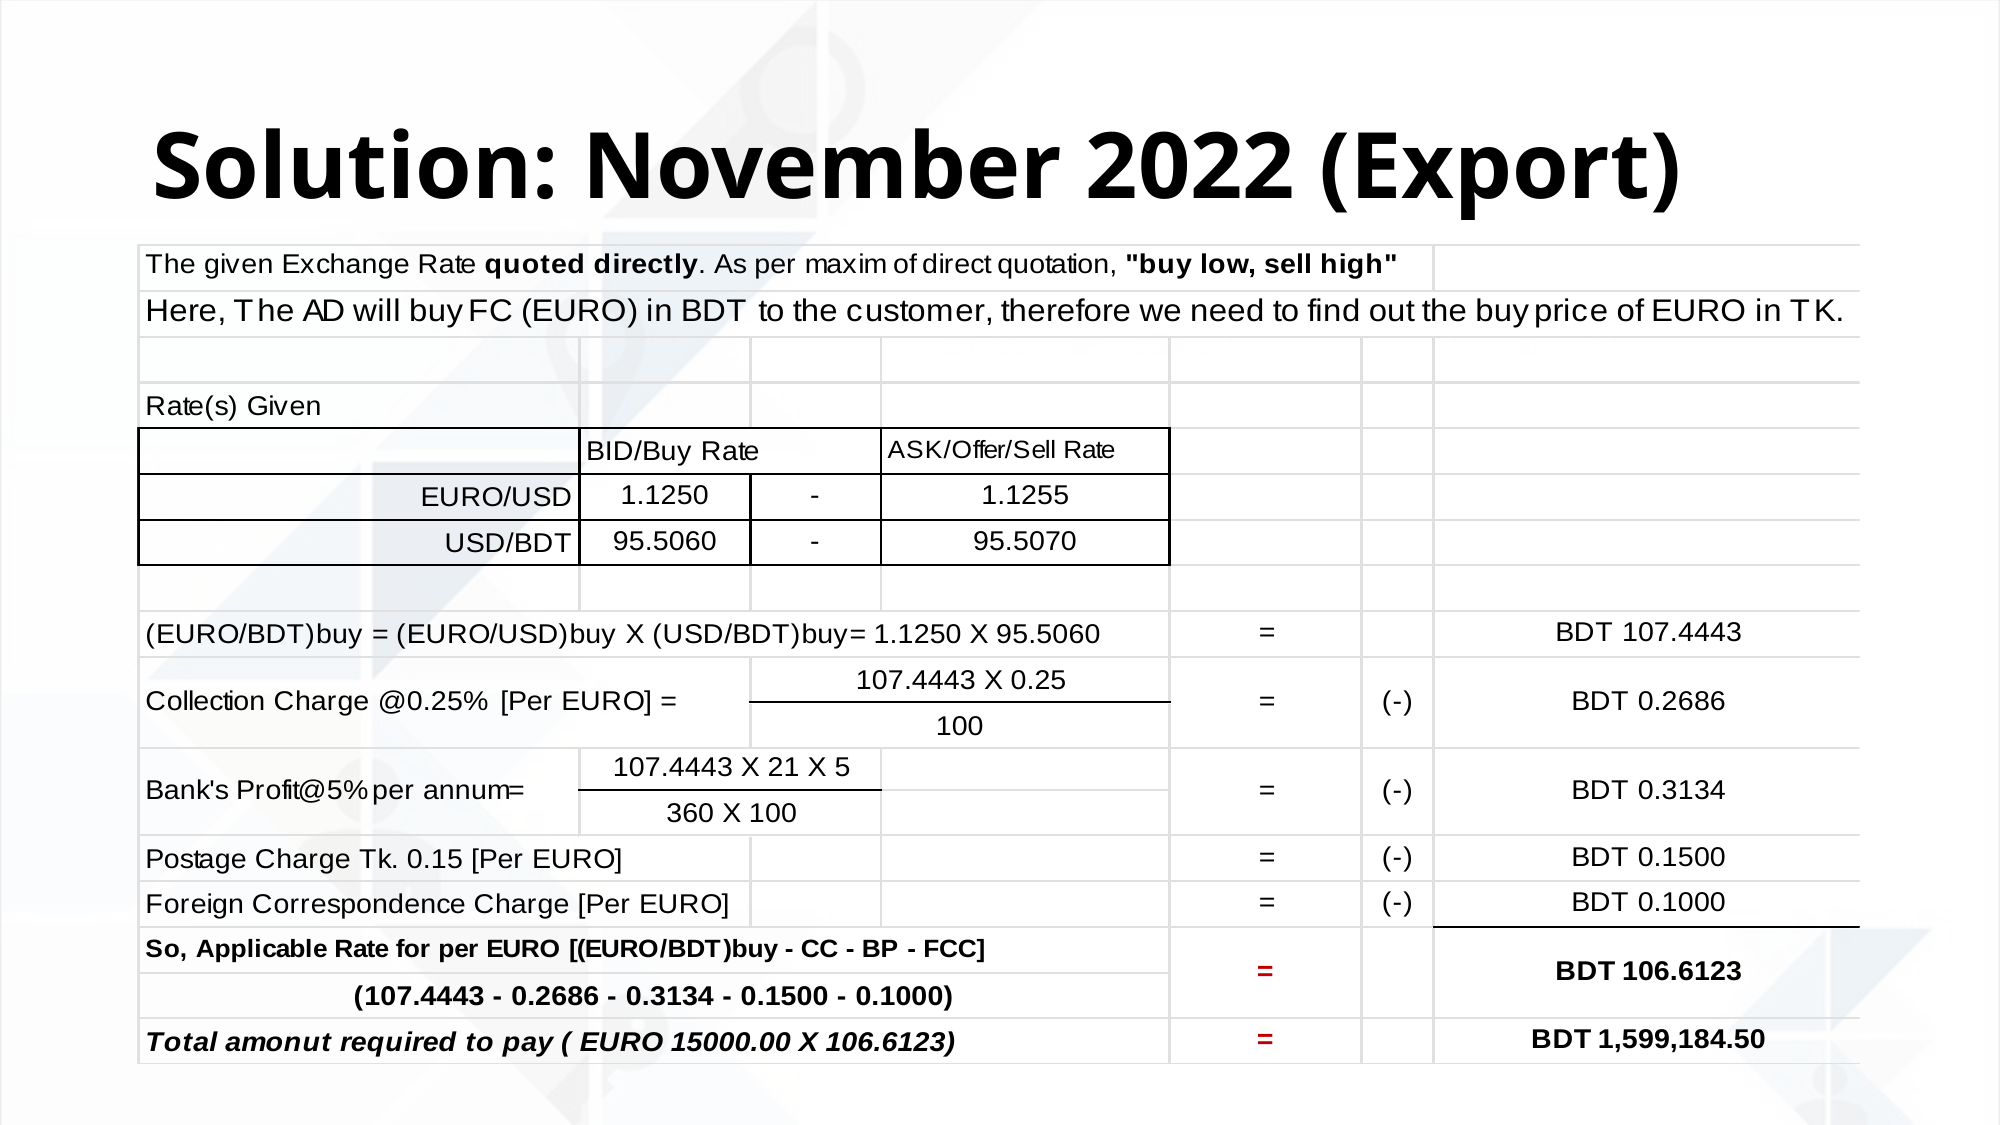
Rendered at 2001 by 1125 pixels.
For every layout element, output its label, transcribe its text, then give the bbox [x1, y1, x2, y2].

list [137, 244, 1863, 1066]
title Solution: November 2022 (Export) [137, 59, 1863, 244]
